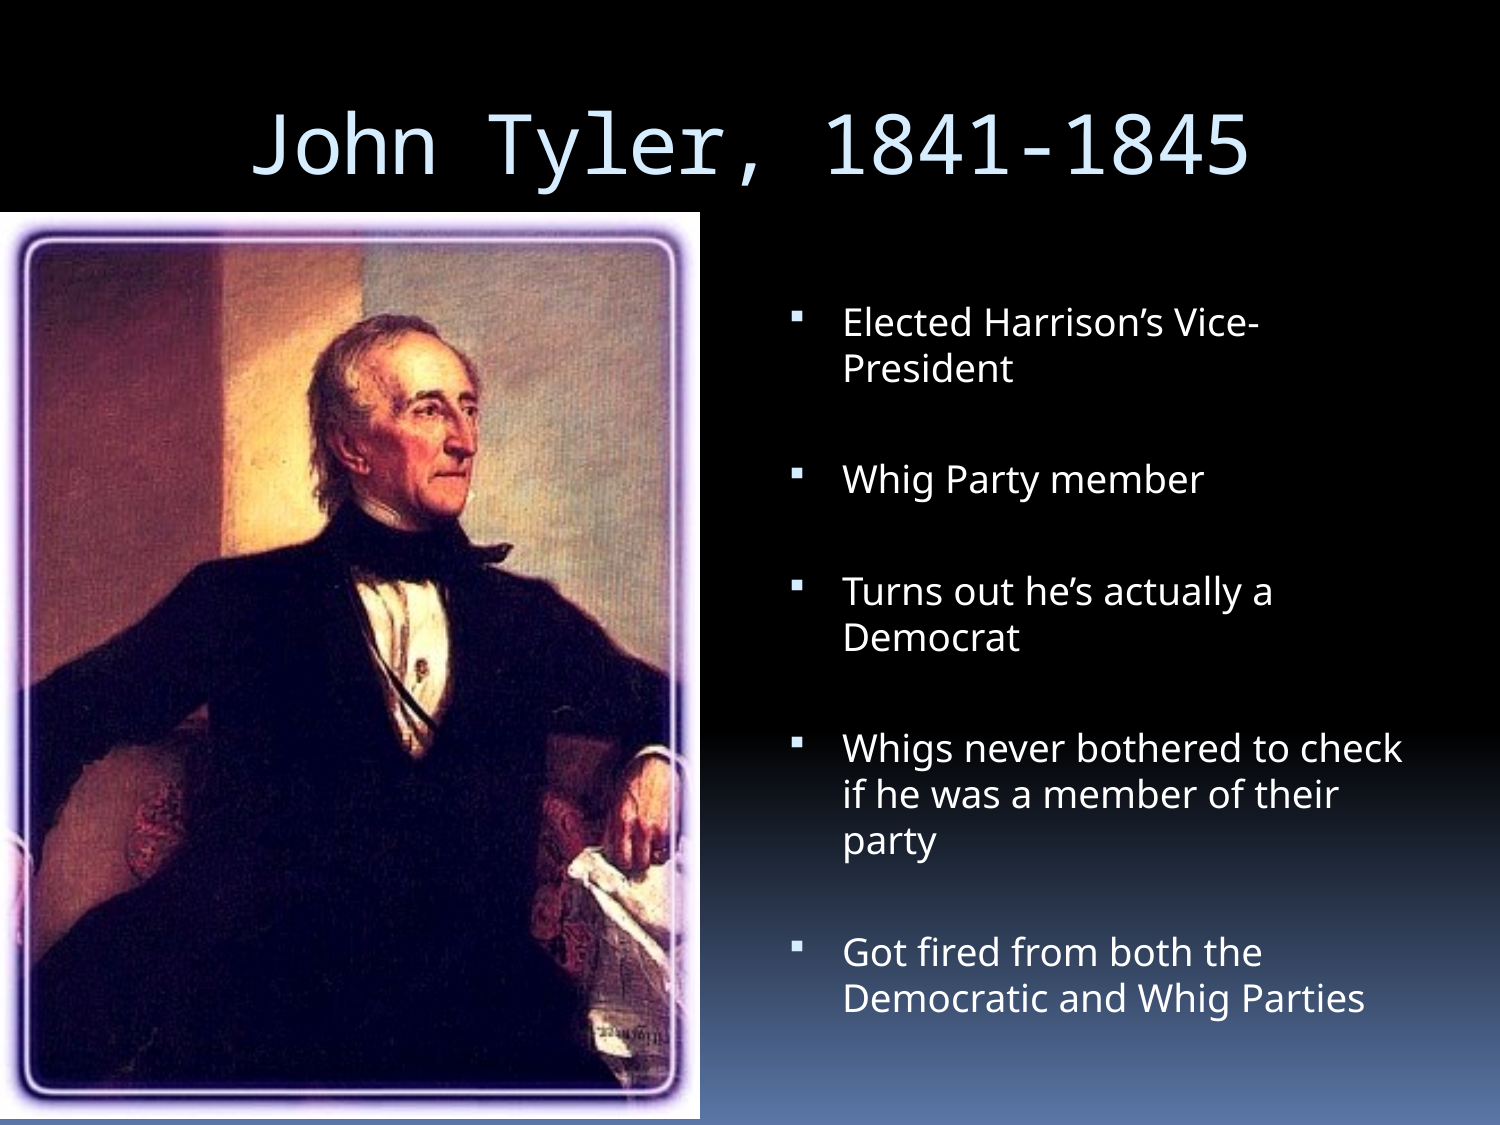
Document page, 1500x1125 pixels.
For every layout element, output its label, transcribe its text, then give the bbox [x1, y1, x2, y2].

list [0, 211, 701, 1119]
title John Tyler, 1841-1845 [75, 83, 1425, 234]
list Elected Harrison’s Vice-President Whig Party member Turns out he’s actually a Democrat Whigs never bothered to check if he was a member of their party Got fired from both the Democratic and Whig Parties [763, 290, 1427, 1033]
